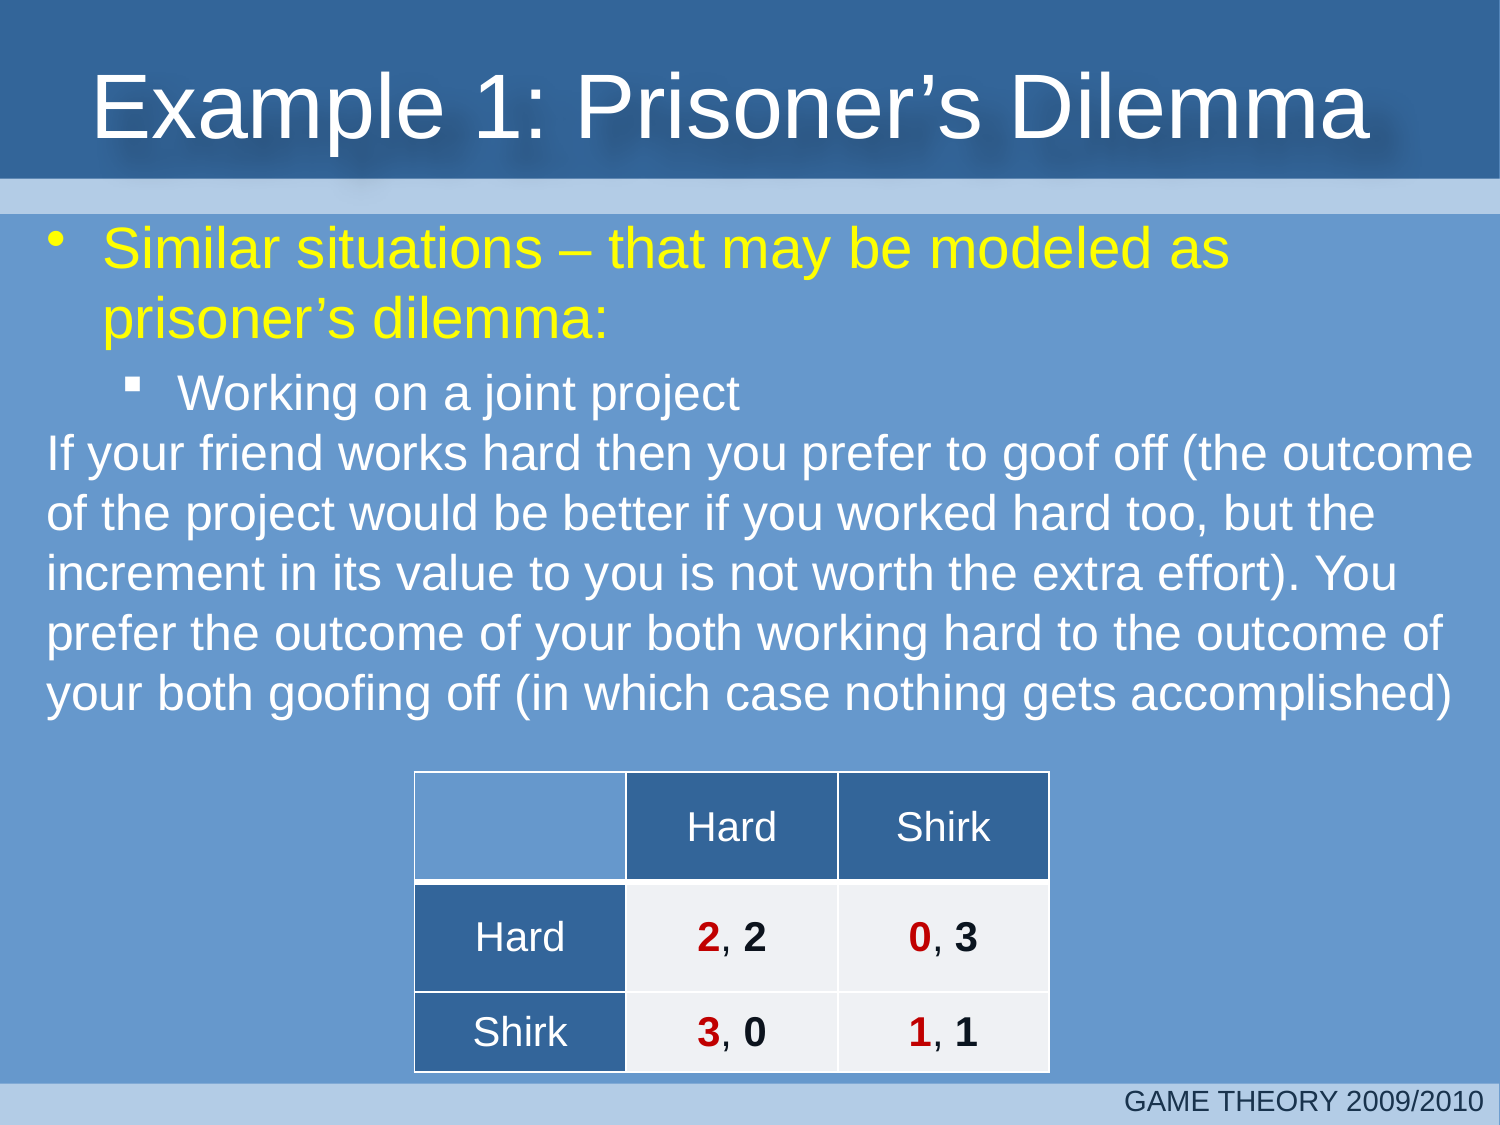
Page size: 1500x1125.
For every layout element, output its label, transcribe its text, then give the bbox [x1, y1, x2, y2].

table_cell 2, 2 [627, 885, 837, 991]
table_cell 0, 3 [839, 885, 1048, 991]
text_box Similar situations – that may be modeled as prisoner’s dilemma: Working on a joint project If your friend works hard then you prefer to goof off (the outcome of the project would be better if you worked hard too, but the increment in its value to you is not worth the extra effort). You prefer the outcome of your both working hard to the outcome of your both goofing off (in which case nothing gets accomplished) [31, 203, 1500, 1072]
table_cell 1, 1 [839, 993, 1048, 1071]
table_cell Hard [415, 885, 625, 991]
table_cell Shirk [415, 993, 625, 1071]
table_header Hard [627, 773, 837, 879]
title Example 1: Prisoner’s Dilemma [74, 42, 1436, 162]
table_cell 3, 0 [627, 993, 837, 1071]
table_header Shirk [839, 773, 1048, 879]
text_box GAME THEORY 2009/2010 [1109, 1075, 1500, 1125]
table_header [415, 773, 625, 879]
